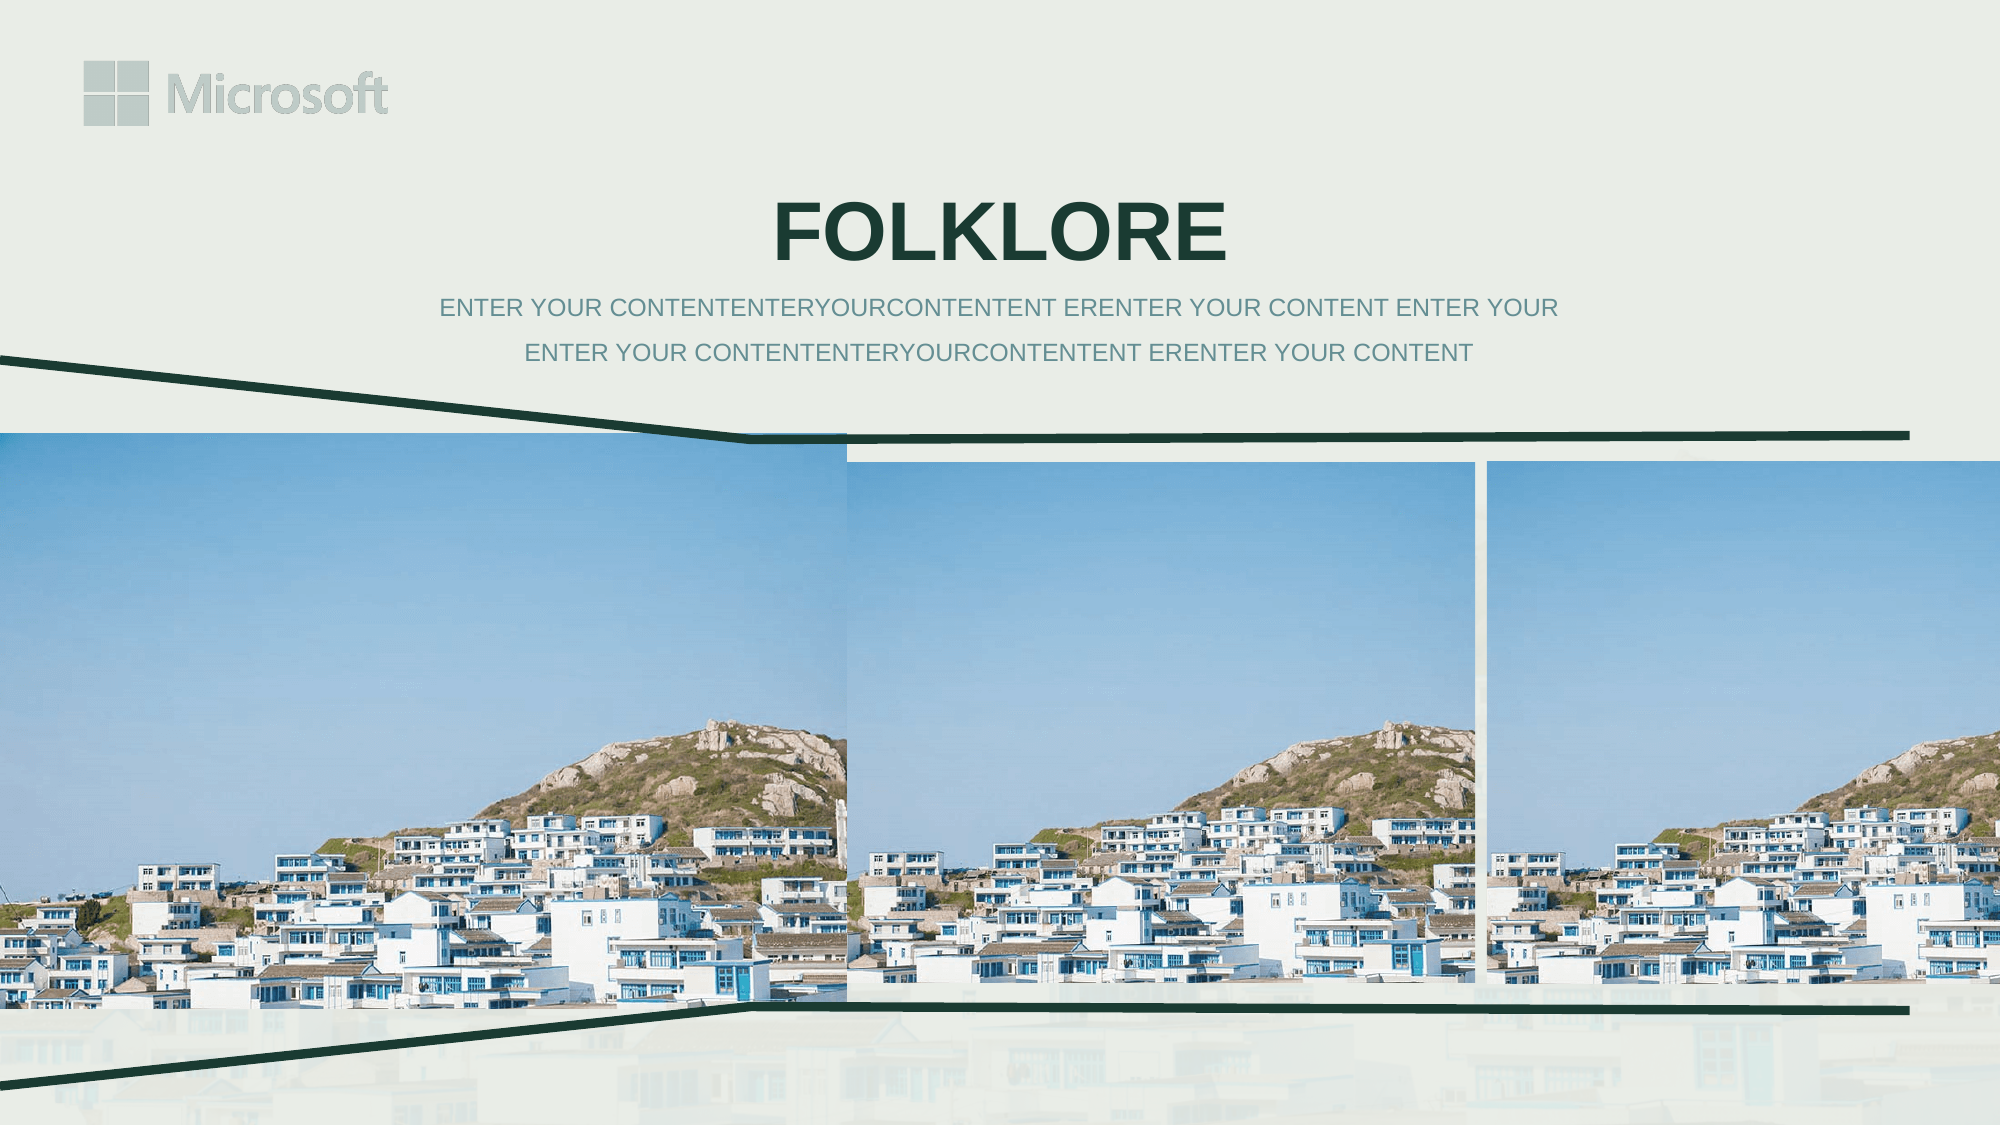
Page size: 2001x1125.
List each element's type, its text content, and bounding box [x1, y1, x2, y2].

picture [19, 0, 453, 191]
picture [0, 433, 1476, 1009]
text_box ENTER YOUR CONTENTENTERYOURCONTENTENT ERENTER YOUR CONTENT ENTER YOUR ENTER YOUR CONTENTENTERYOURCONTENTENT ERENTER YOUR CONTENT [165, 269, 1835, 375]
text_box FOLKLORE [643, 169, 1359, 269]
text_box [0, 1005, 1910, 1088]
text_box [0, 358, 1910, 441]
picture [1486, 461, 2000, 984]
